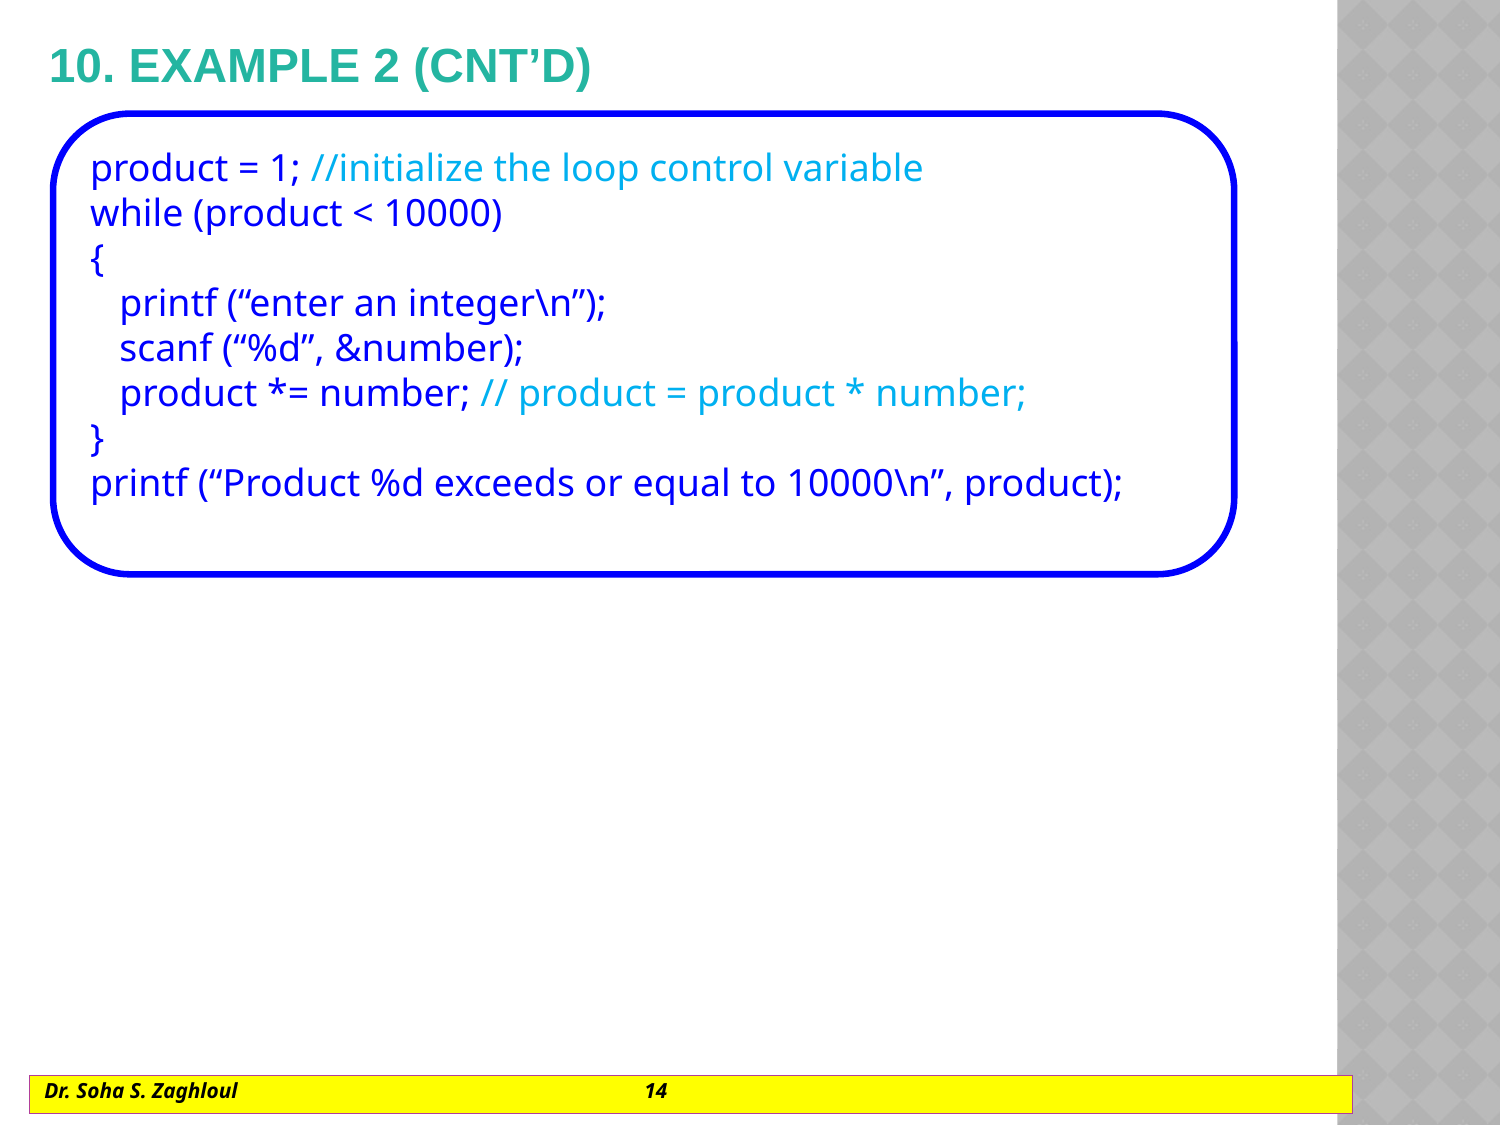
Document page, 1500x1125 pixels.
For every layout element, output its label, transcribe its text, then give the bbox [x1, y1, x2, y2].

text_box product = 1; //initialize the loop control variable while (product < 10000) { printf (“enter an integer\n”); scanf (“%d”, &number); product *= number; // product = product * number; } printf (“Product %d exceeds or equal to 10000\n”, product); [49, 110, 1238, 578]
title 10. EXAMPLE 2 (cnt’d) [41, 19, 1377, 93]
text_box Dr. Soha S. Zaghloul 14 [29, 1075, 1353, 1114]
